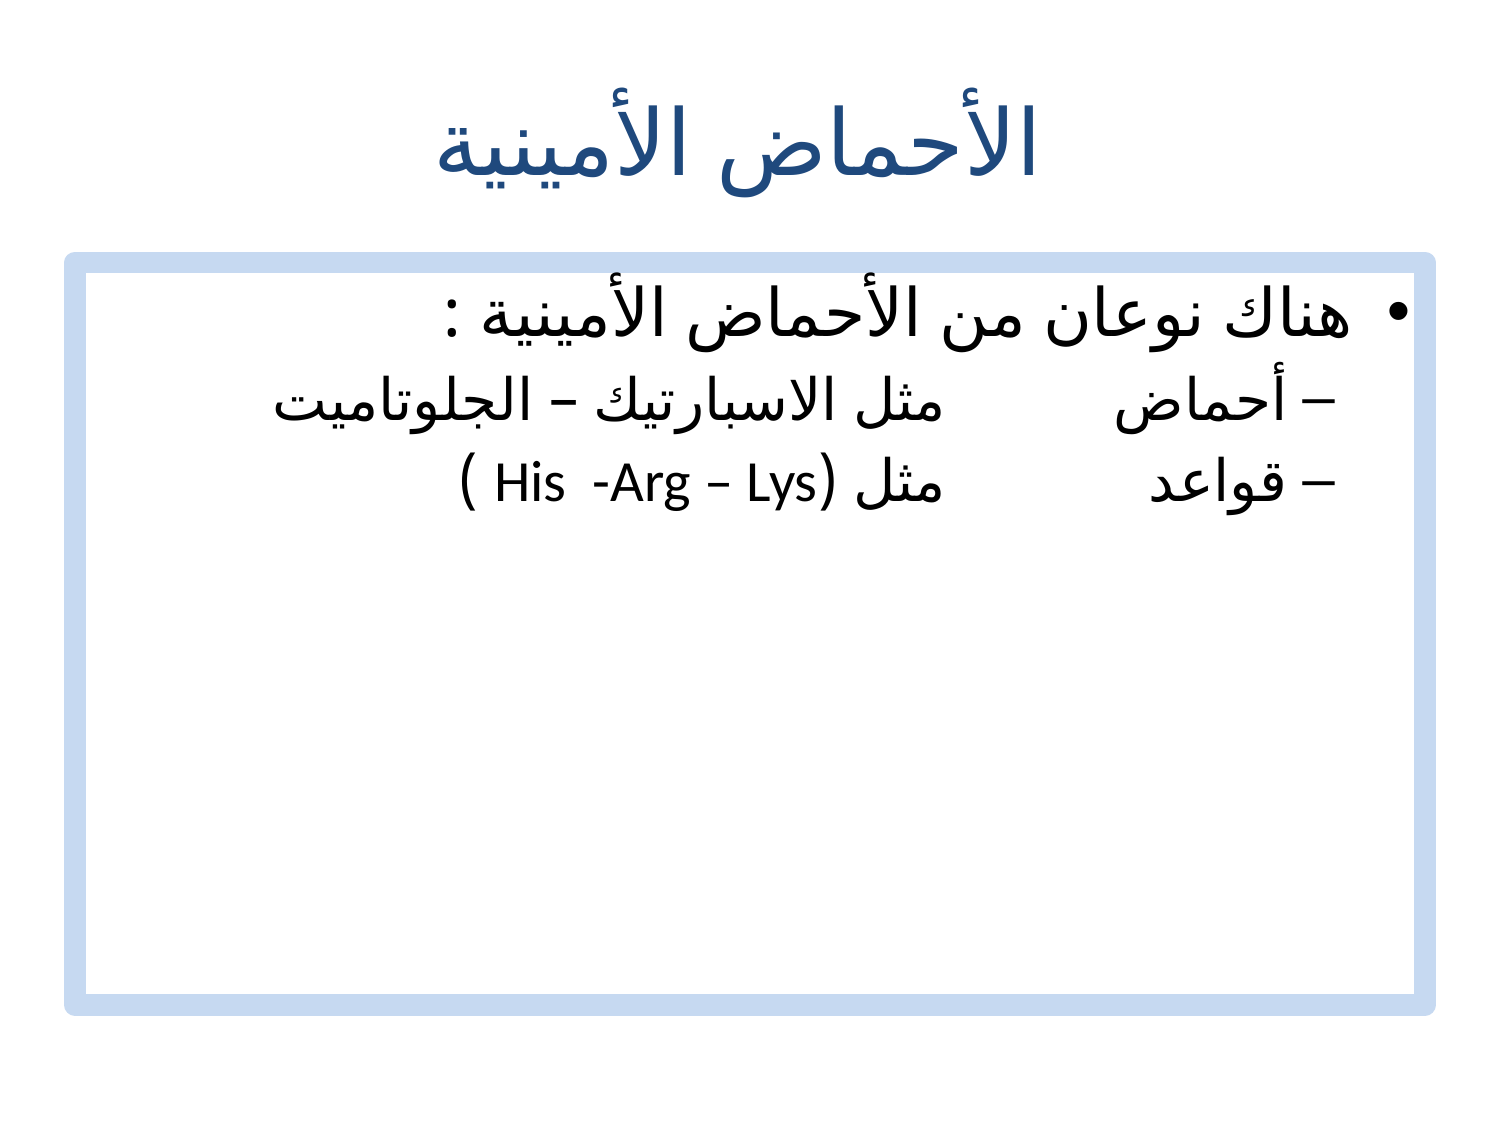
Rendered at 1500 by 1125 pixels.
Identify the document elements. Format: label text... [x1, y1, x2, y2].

title الأحماض الأمينية [75, 45, 1425, 233]
list هناك نوعان من الأحماض الأمينية : أحماض مثل الاسبارتيك – الجلوتاميت قواعد مثل (His -Arg – Lys ) [75, 262, 1425, 1005]
